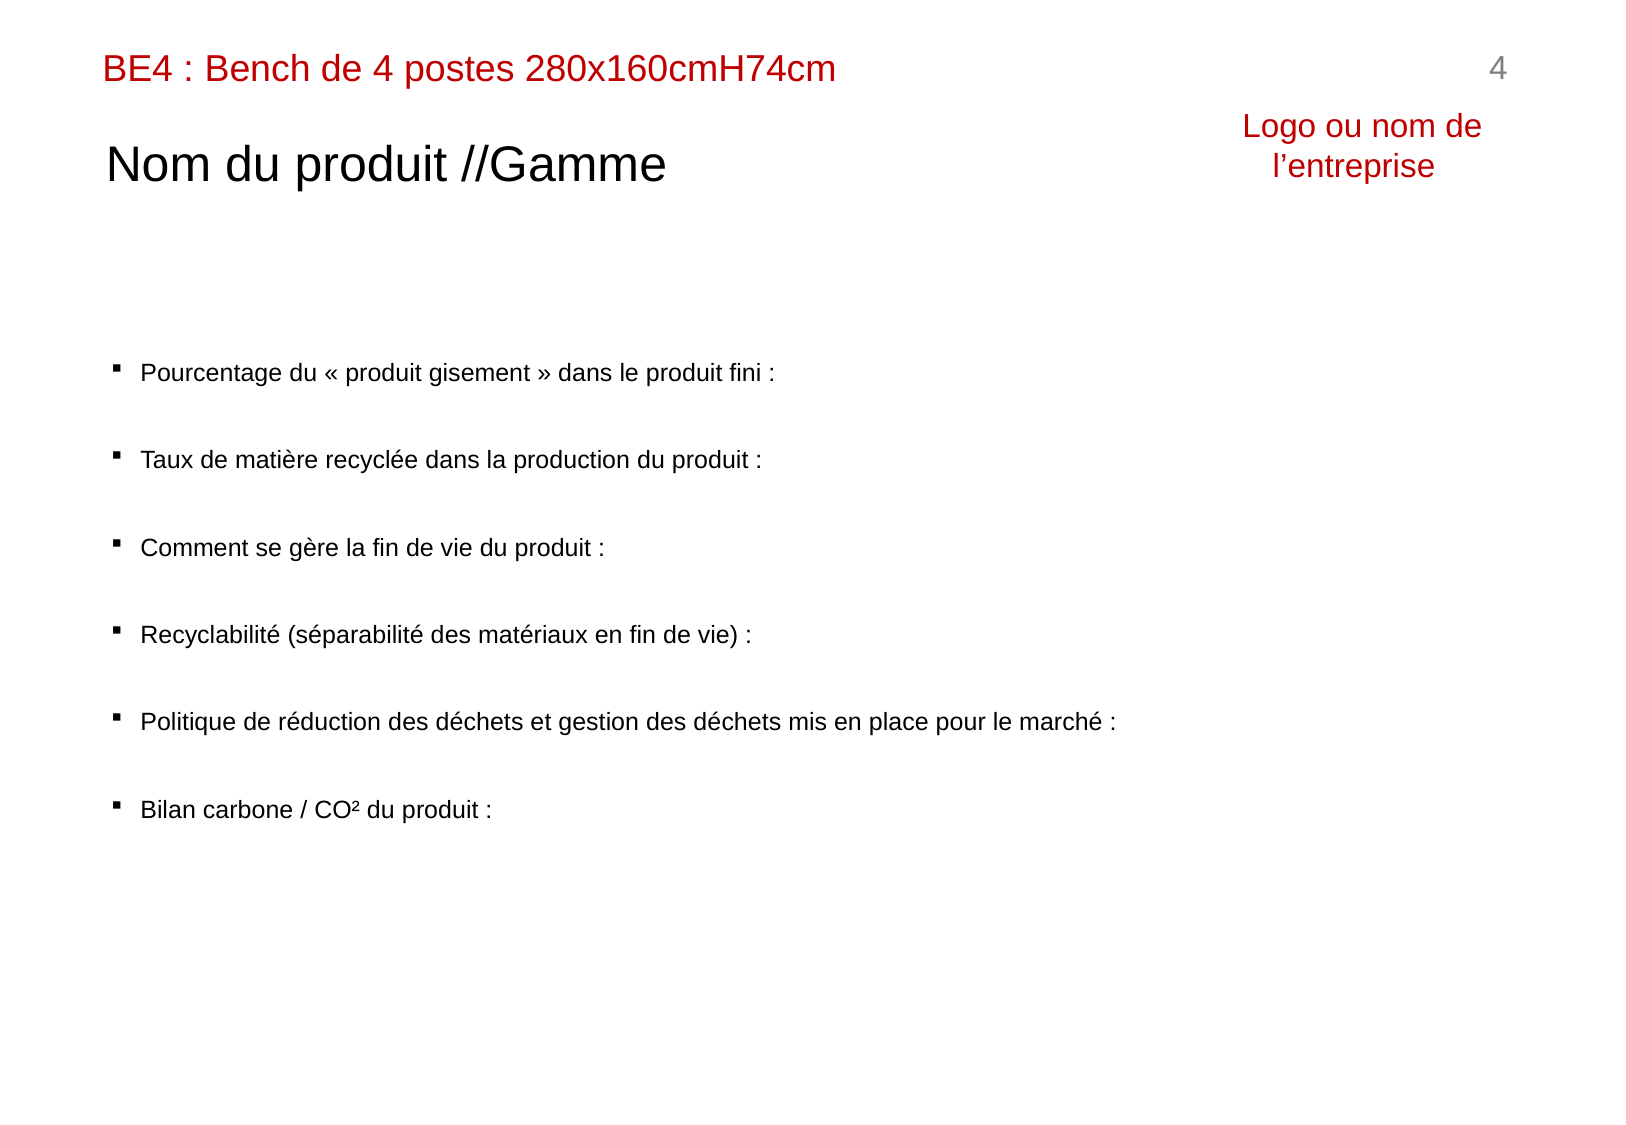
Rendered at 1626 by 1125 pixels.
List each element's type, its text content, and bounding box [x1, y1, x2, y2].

title BE4 : Bench de 4 postes 280x160cmH74cm [102, 19, 1426, 109]
list Nom du produit //Gamme [91, 109, 1523, 215]
slide_number 4 [1426, 19, 1523, 91]
text_box Logo ou nom de l’entreprise [1141, 91, 1567, 197]
text_box Pourcentage du « produit gisement » dans le produit fini : Taux de matière recyclée dans la production du produit : Comment se gère la fin de vie du produit : Recyclabilité (séparabilité des matériaux en fin de vie) : Politique de réduction des déchets et gestion des déchets mis en place pour le marché : Bilan carbone / CO² du produit : [81, 304, 1333, 1067]
